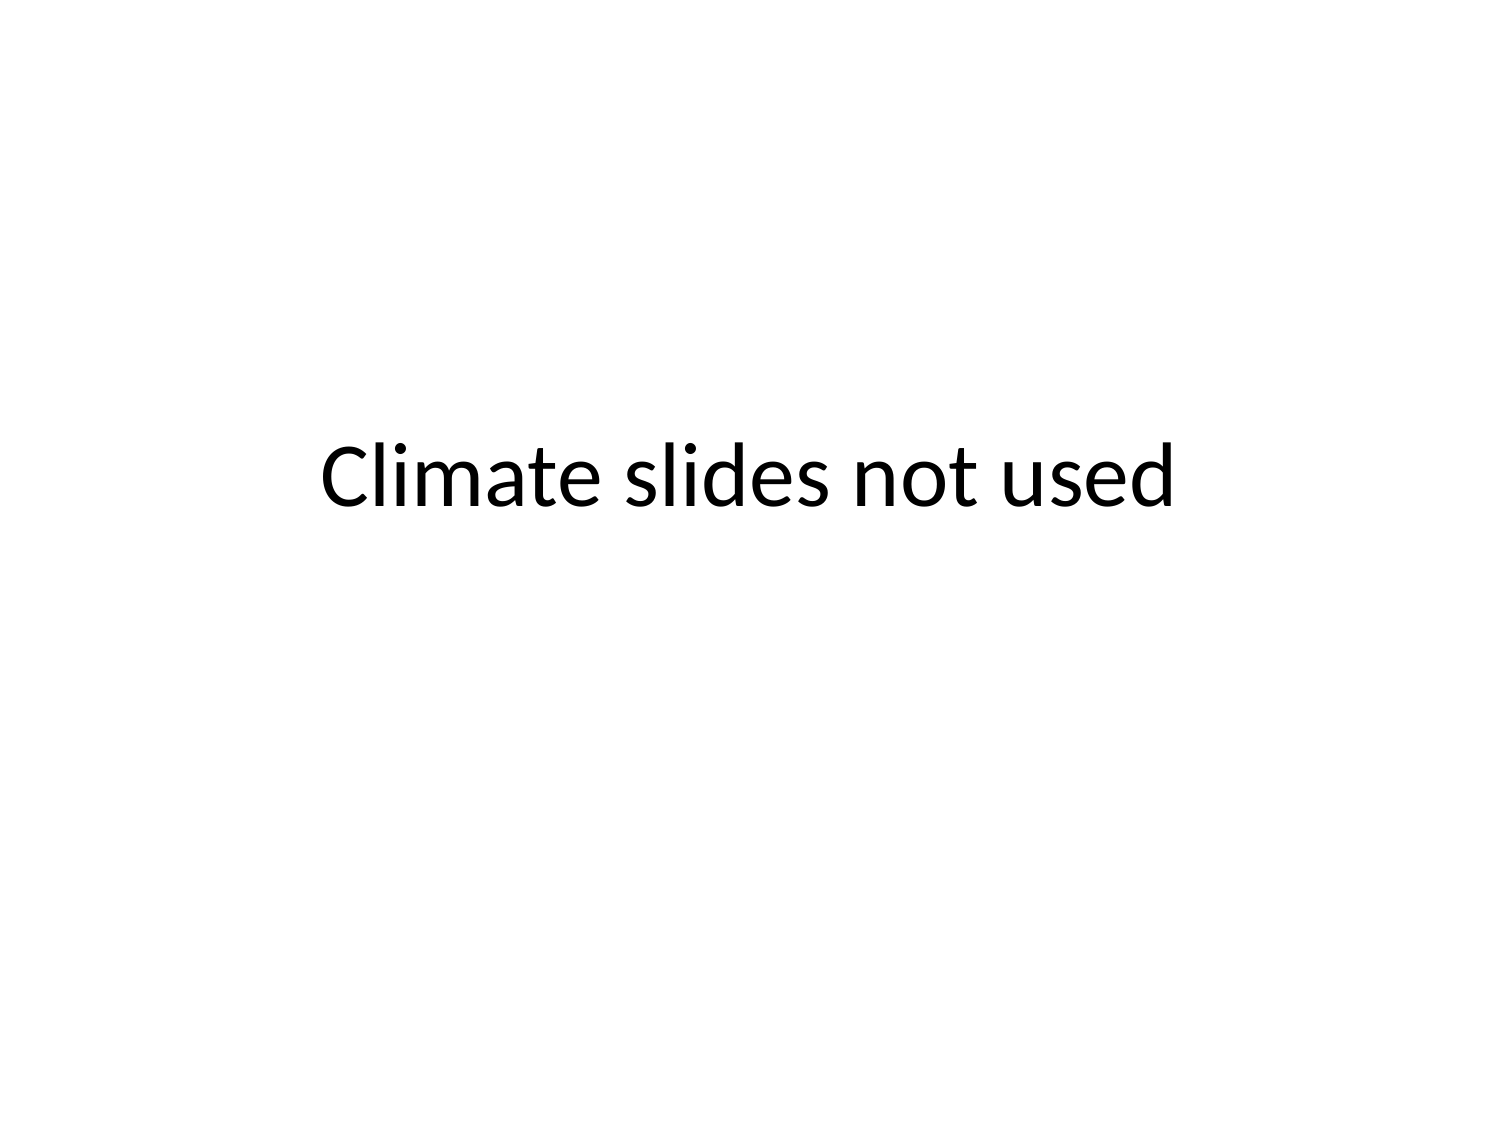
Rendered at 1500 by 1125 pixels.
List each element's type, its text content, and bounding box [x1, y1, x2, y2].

title Climate slides not used [112, 349, 1388, 591]
